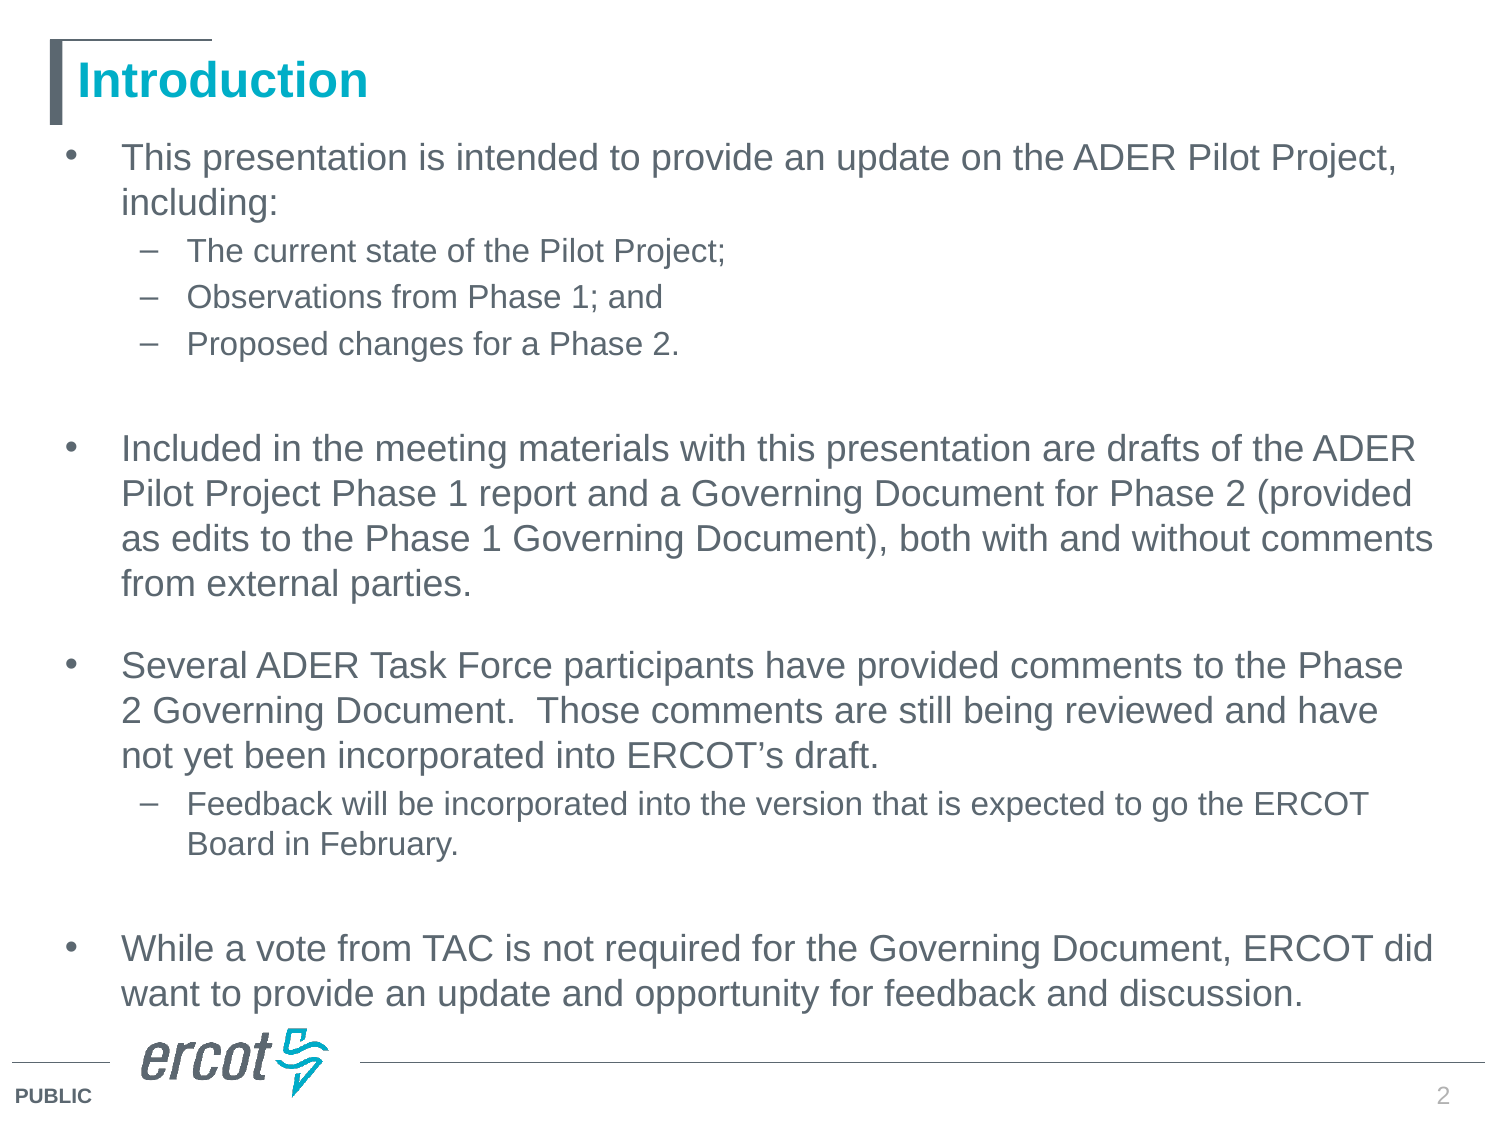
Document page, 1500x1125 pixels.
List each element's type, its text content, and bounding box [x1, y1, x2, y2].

title Introduction [62, 39, 1450, 125]
list This presentation is intended to provide an update on the ADER Pilot Project, including: The current state of the Pilot Project; Observations from Phase 1; and Proposed changes for a Phase 2. Included in the meeting materials with this presentation are drafts of the ADER Pilot Project Phase 1 report and a Governing Document for Phase 2 (provided as edits to the Phase 1 Governing Document), both with and without comments from external parties. Several ADER Task Force participants have provided comments to the Phase 2 Governing Document. Those comments are still being reviewed and have not yet been incorporated into ERCOT’s draft. Feedback will be incorporated into the version that is expected to go the ERCOT Board in February. While a vote from TAC is not required for the Governing Document, ERCOT did want to provide an update and opportunity for feedback and discussion. [50, 125, 1450, 979]
slide_number 2 [1400, 1076, 1488, 1113]
picture [137, 1024, 332, 1100]
